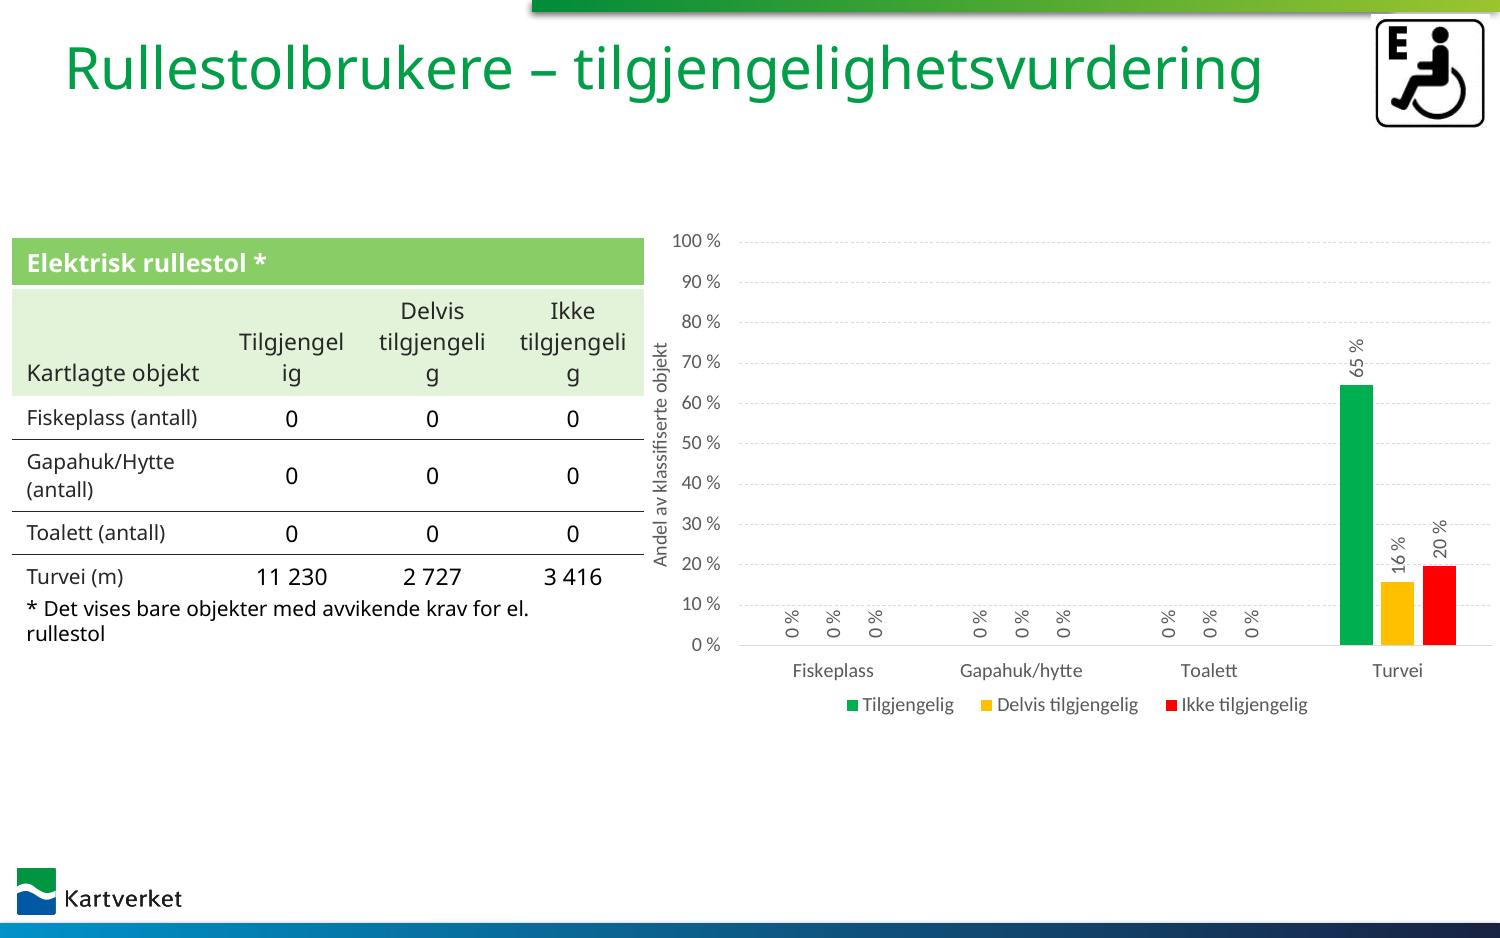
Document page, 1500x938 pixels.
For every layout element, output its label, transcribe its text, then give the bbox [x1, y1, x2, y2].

table_cell Delvis tilgjengelig [362, 289, 503, 396]
table_cell Kartlagte objekt [12, 289, 222, 396]
table_cell 0 [503, 440, 638, 511]
text_box Rullestolbrukere – tilgjengelighetsvurdering [49, 12, 1372, 109]
table_cell 0 [222, 396, 362, 439]
text_box * Det vises bare objekter med avvikende krav for el. rullestol [11, 588, 597, 653]
table_cell Ikke tilgjengelig [503, 289, 638, 396]
table_cell Toalett (antall) [12, 512, 222, 554]
table_cell 0 [362, 396, 503, 439]
table_cell Fiskeplass (antall) [12, 396, 222, 439]
picture [643, 218, 1500, 728]
table_cell 0 [362, 440, 503, 511]
table_cell 0 [222, 440, 362, 511]
table_header Elektrisk rullestol * [12, 238, 638, 285]
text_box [1371, 13, 1491, 133]
table_cell 3 416 [503, 555, 638, 598]
table_cell 0 [503, 512, 638, 554]
table_cell 0 [362, 512, 503, 554]
table_cell Gapahuk/Hytte (antall) [12, 440, 222, 511]
table_cell 2 727 [362, 555, 503, 588]
table_cell Turvei (m) [12, 555, 222, 588]
table_cell 11 230 [222, 555, 362, 588]
table_cell Tilgjengelig [222, 289, 362, 396]
table_cell 0 [503, 396, 638, 439]
table_cell 0 [222, 512, 362, 554]
